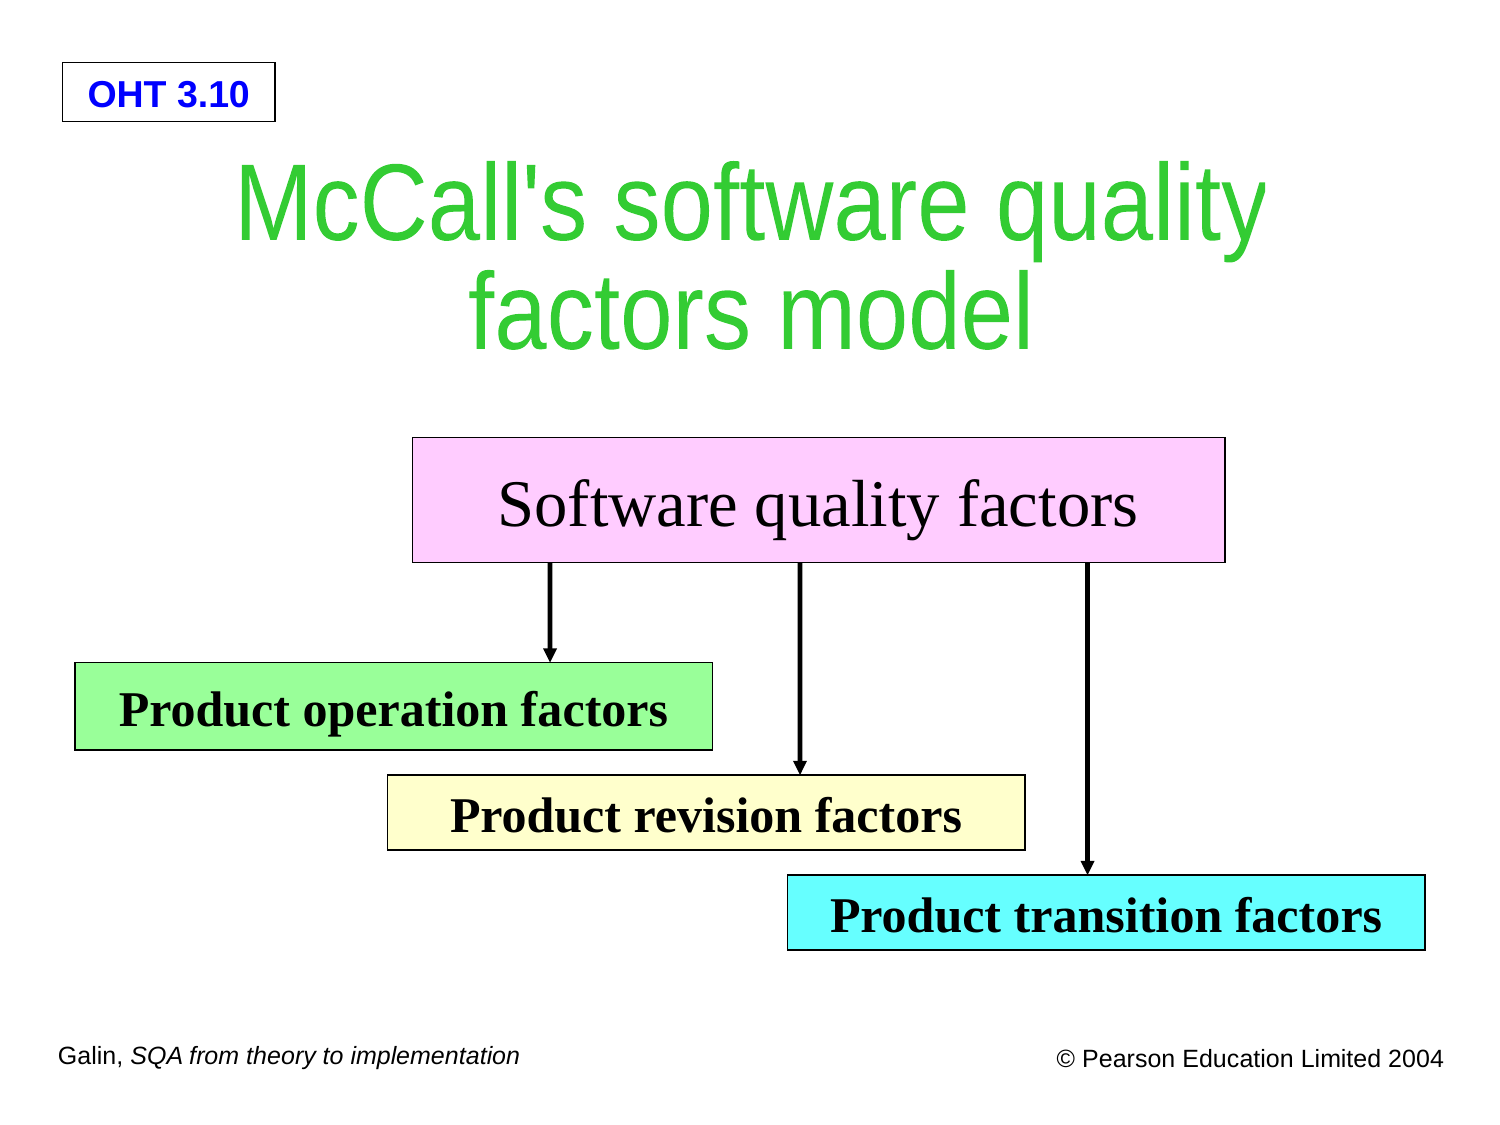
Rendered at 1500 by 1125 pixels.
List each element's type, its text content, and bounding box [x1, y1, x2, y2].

text_box Product operation factors [75, 662, 713, 750]
text_box Software quality factors [412, 437, 1225, 563]
text_box [793, 562, 807, 775]
text_box [543, 562, 557, 663]
text_box Product transition factors [787, 874, 1425, 950]
text_box Product revision factors [387, 774, 1025, 850]
text_box [1081, 562, 1094, 875]
